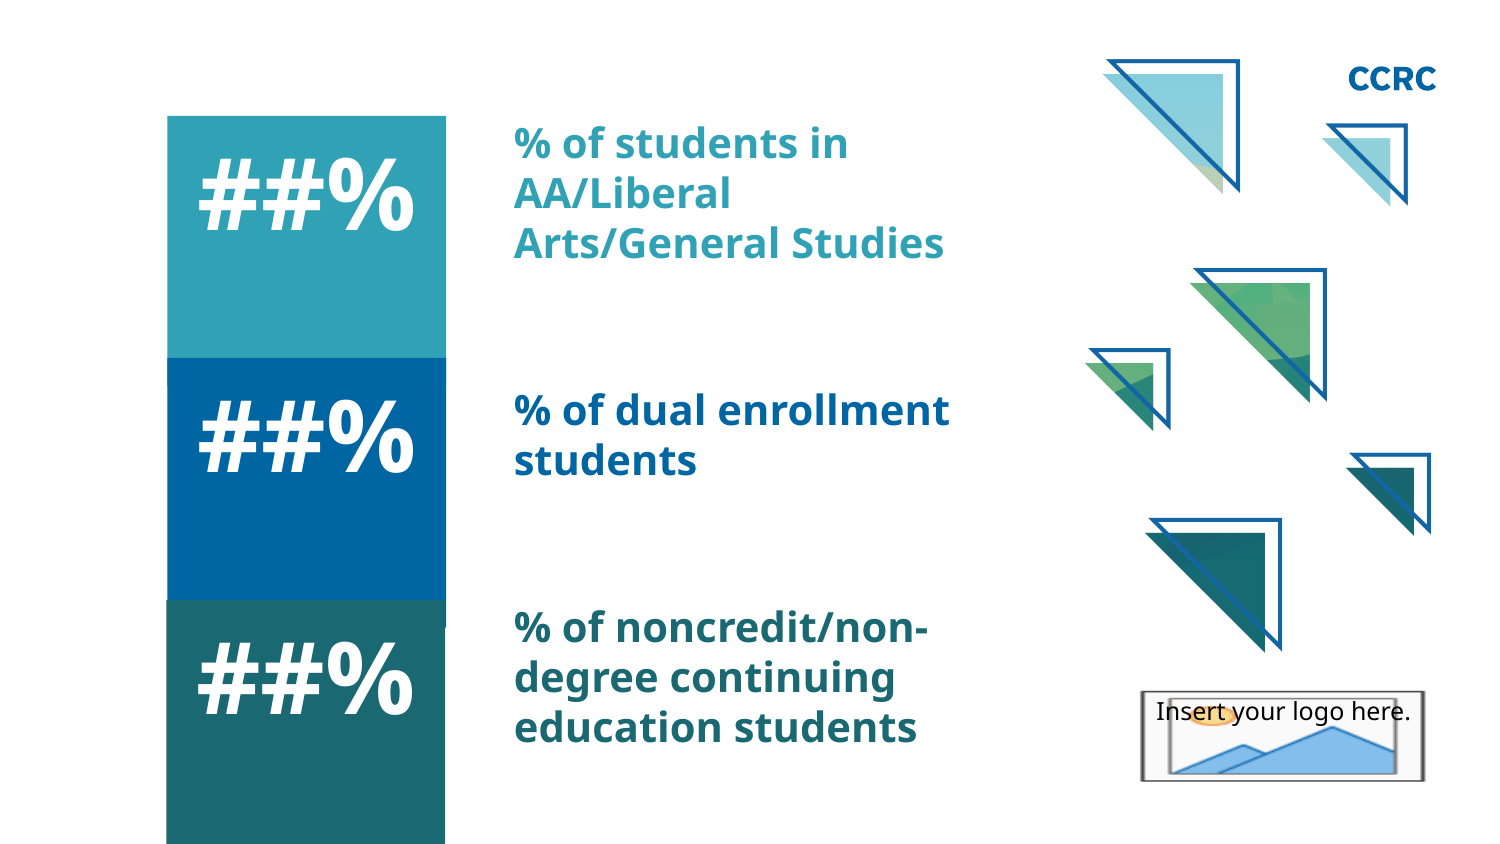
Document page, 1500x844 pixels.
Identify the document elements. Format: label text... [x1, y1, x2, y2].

text_box % of dual enrollment students [498, 387, 1012, 480]
text_box % of noncredit/non-degree continuing education students [498, 608, 1012, 743]
text_box ##% [167, 357, 447, 598]
text_box ##% [164, 598, 447, 844]
text_box % of students in AA/Liberal Arts/General Studies [498, 123, 1012, 260]
text_box ##% [167, 115, 447, 357]
picture [0, 0, 1500, 844]
